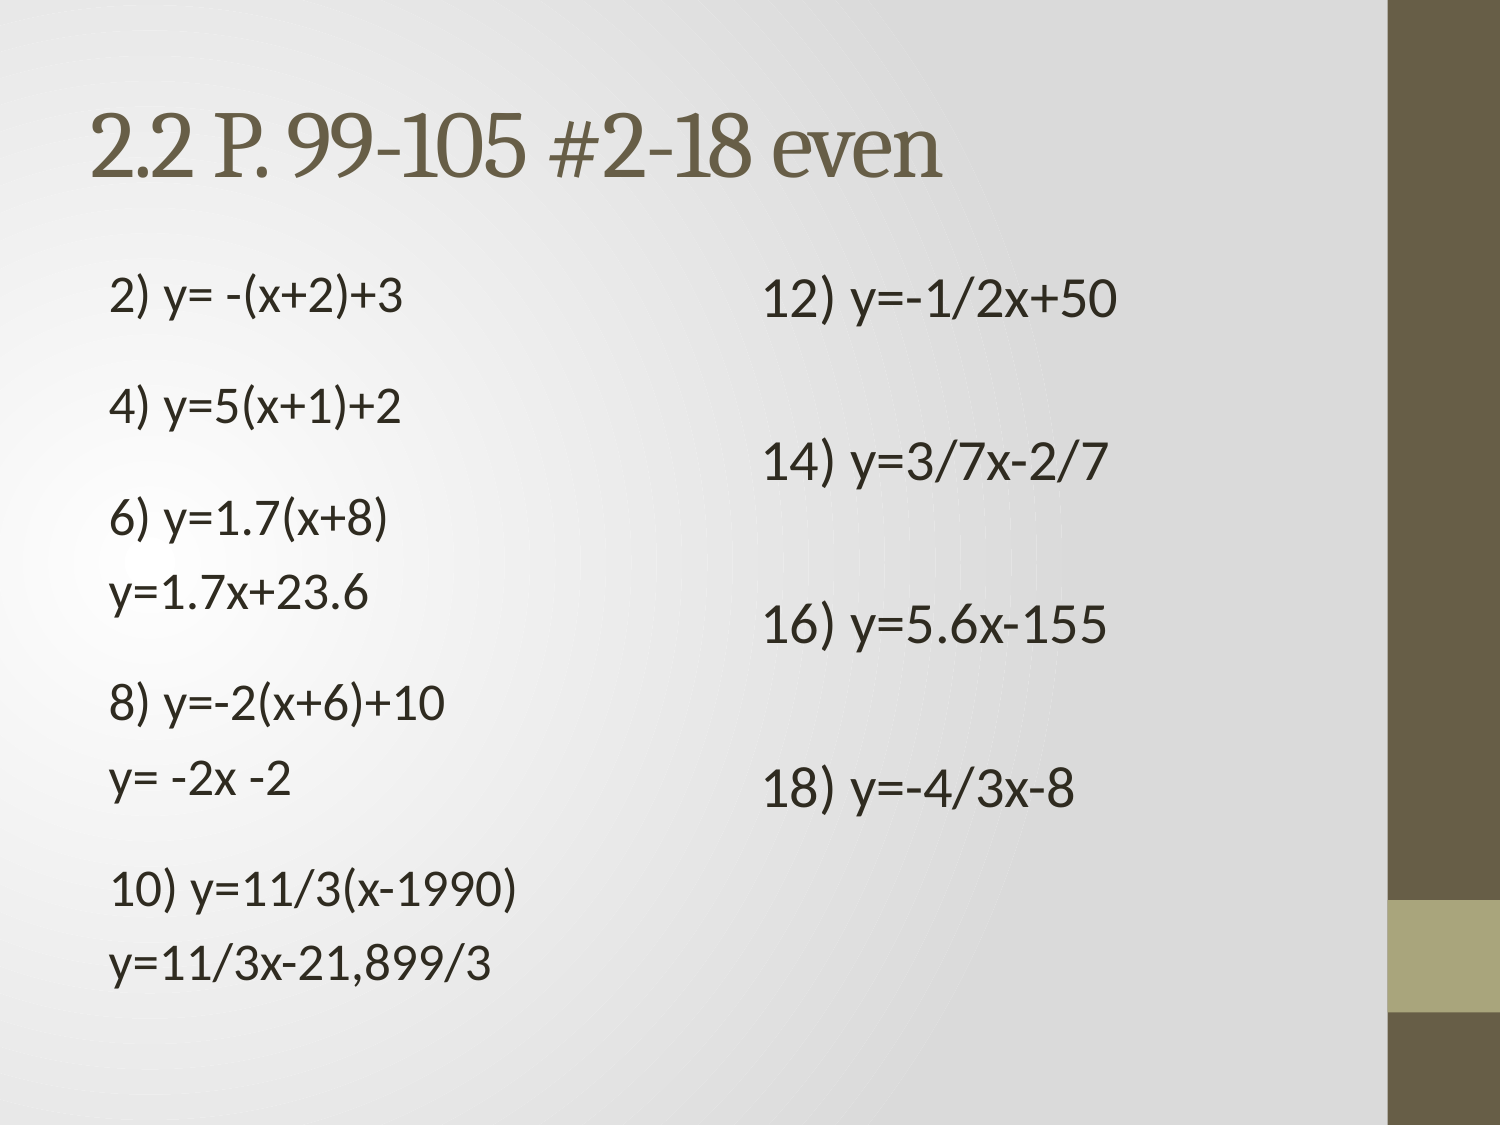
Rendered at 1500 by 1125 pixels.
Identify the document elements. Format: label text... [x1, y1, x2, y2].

list 2) y= -(x+2)+3 4) y=5(x+1)+2 6) y=1.7(x+8) y=1.7x+23.6 8) y=-2(x+6)+10 y= -2x -2 10) y=11/3(x-1990) y=11/3x-21,899/3 [75, 251, 675, 1005]
title 2.2 P. 99-105 #2-18 even [75, 45, 1325, 233]
list 12) y=-1/2x+50 14) y=3/7x-2/7 16) y=5.6x-155 18) y=-4/3x-8 [725, 251, 1325, 1005]
